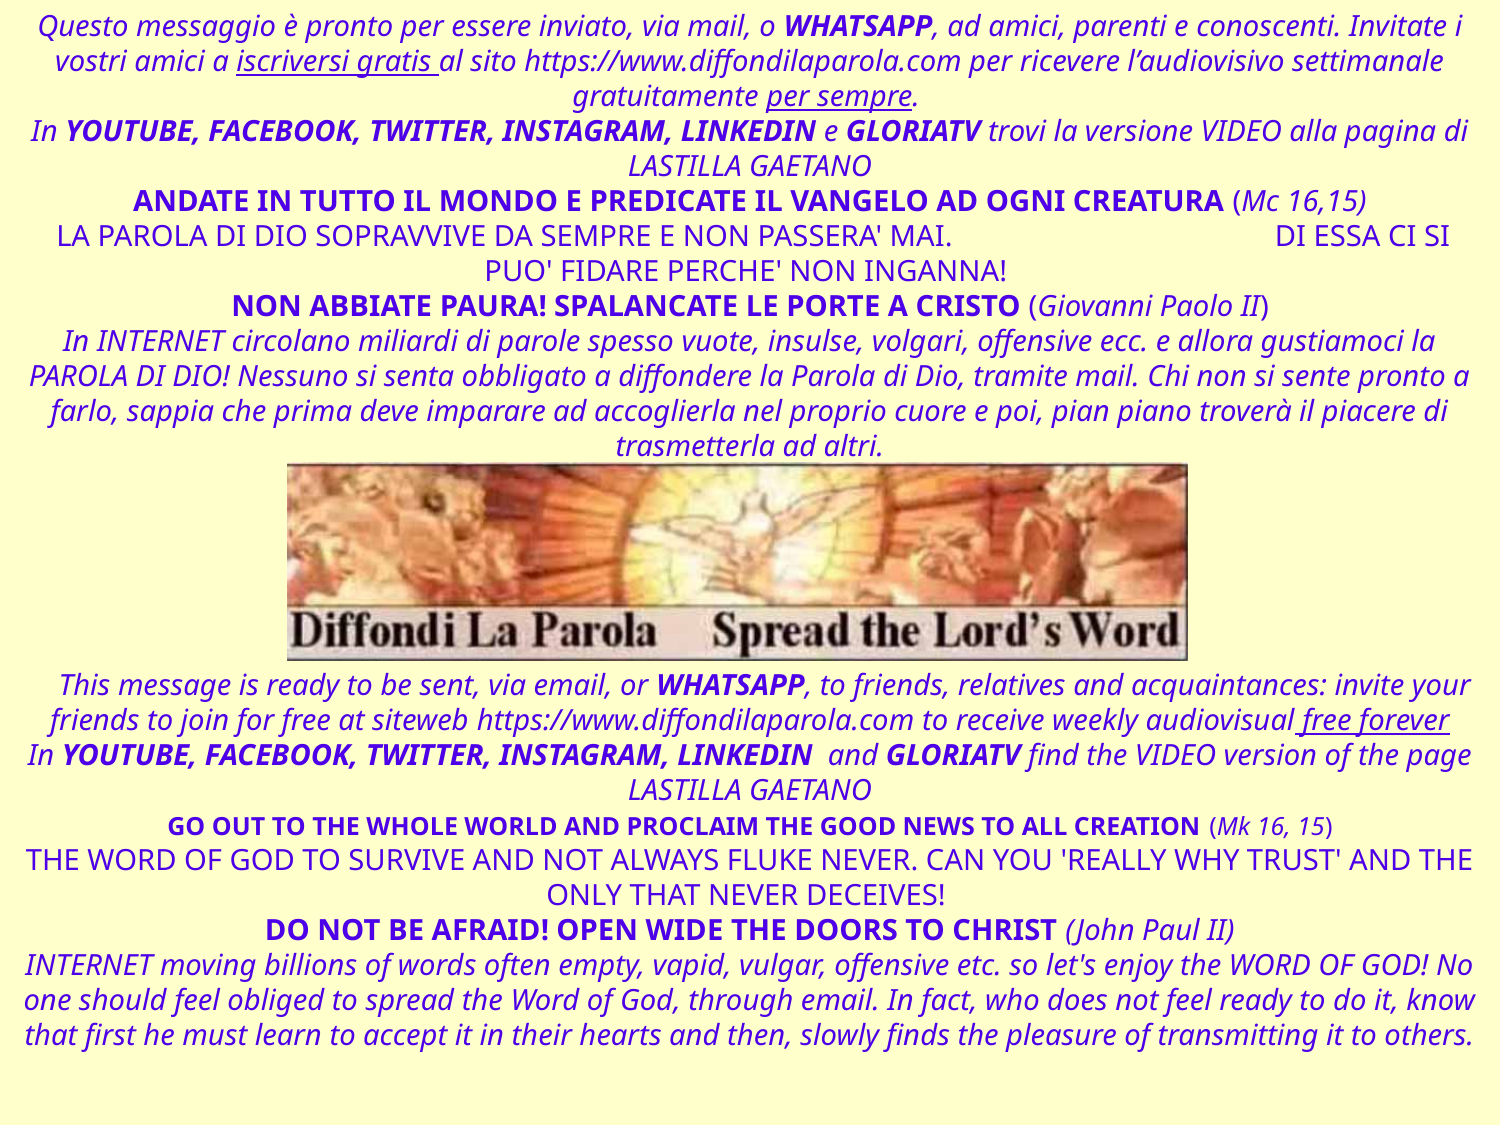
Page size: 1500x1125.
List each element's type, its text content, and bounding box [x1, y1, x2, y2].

picture [287, 462, 1188, 661]
text_box Questo messaggio è pronto per essere inviato, via mail, o WHATSAPP, ad amici, parenti e conoscenti. Invitate i vostri amici a iscriversi gratis al sito https://www.diffondilaparola.com per ricevere l’audiovisivo settimanale gratuitamente per sempre. In YOUTUBE, FACEBOOK, TWITTER, INSTAGRAM, LINKEDIN e GLORIATV trovi la versione VIDEO alla pagina di LASTILLA GAETANO ANDATE IN TUTTO IL MONDO E PREDICATE IL VANGELO AD OGNI CREATURA (Mc 16,15) LA PAROLA DI DIO SOPRAVVIVE DA SEMPRE E NON PASSERA' MAI. DI ESSA CI SI PUO' FIDARE PERCHE' NON INGANNA! NON ABBIATE PAURA! SPALANCATE LE PORTE A CRISTO (Giovanni Paolo II) In INTERNET circolano miliardi di parole spesso vuote, insulse, volgari, offensive ecc. e allora gustiamoci la PAROLA DI DIO! Nessuno si senta obbligato a diffondere la Parola di Dio, tramite mail. Chi non si sente pronto a farlo, sappia che prima deve imparare ad accoglierla nel proprio cuore e poi, pian piano troverà il piacere di trasmetterla ad altri. This message is ready to be sent, via email, or WHATSAPP, to friends, relatives and acquaintances: invite your friends to join for free at siteweb https://www.diffondilaparola.com to receive weekly audiovisual free forever In YOUTUBE, FACEBOOK, TWITTER, INSTAGRAM, LINKEDIN and GLORIATV find the VIDEO version of the page LASTILLA GAETANO GO OUT TO THE WHOLE WORLD AND PROCLAIM THE GOOD NEWS TO ALL CREATION (Mk 16, 15) THE WORD OF GOD TO SURVIVE AND NOT ALWAYS FLUKE NEVER. CAN YOU 'REALLY WHY TRUST' AND THE ONLY THAT NEVER DECEIVES! DO NOT BE AFRAID! OPEN WIDE THE DOORS TO CHRIST (John Paul II) INTERNET moving billions of words often empty, vapid, vulgar, offensive etc. so let's enjoy the WORD OF GOD! No one should feel obliged to spread the Word of God, through email. In fact, who does not feel ready to do it, know that first he must learn to accept it in their hearts and then, slowly finds the pleasure of transmitting it to others. [0, 0, 1500, 1059]
